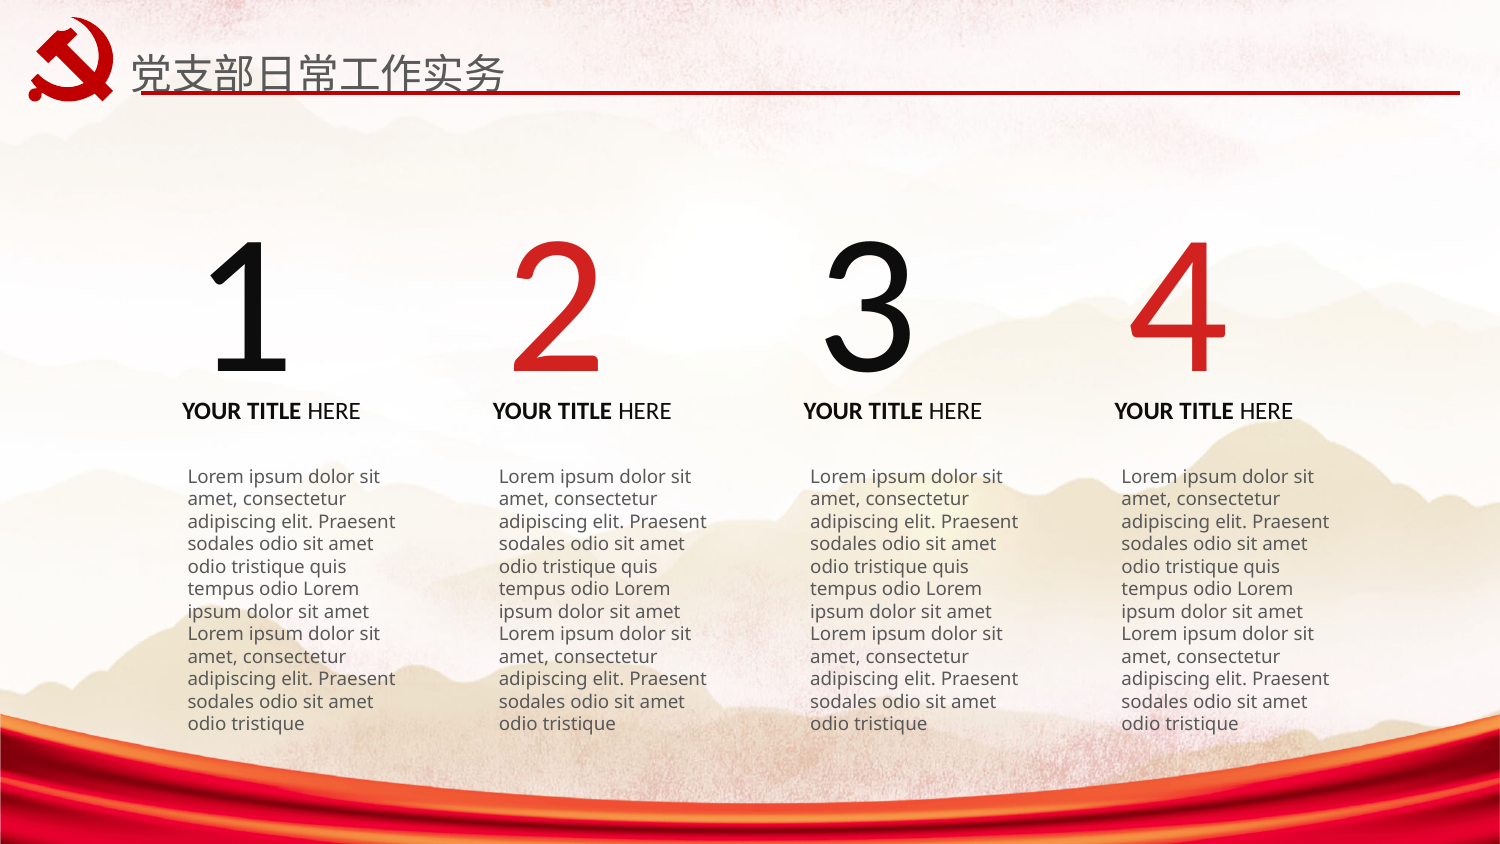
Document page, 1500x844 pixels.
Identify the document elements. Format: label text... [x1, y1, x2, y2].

text_box Lorem ipsum dolor sit amet, consectetur adipiscing elit. Praesent sodales odio sit amet odio tristique quis tempus odio Lorem ipsum dolor sit amet Lorem ipsum dolor sit amet, consectetur adipiscing elit. Praesent sodales odio sit amet odio tristique [484, 457, 737, 713]
text_box Lorem ipsum dolor sit amet, consectetur adipiscing elit. Praesent sodales odio sit amet odio tristique quis tempus odio Lorem ipsum dolor sit amet Lorem ipsum dolor sit amet, consectetur adipiscing elit. Praesent sodales odio sit amet odio tristique [795, 457, 1048, 713]
text_box [28, 17, 114, 102]
text_box 2 [490, 164, 584, 386]
text_box Lorem ipsum dolor sit amet, consectetur adipiscing elit. Praesent sodales odio sit amet odio tristique quis tempus odio Lorem ipsum dolor sit amet Lorem ipsum dolor sit amet, consectetur adipiscing elit. Praesent sodales odio sit amet odio tristique [172, 457, 426, 713]
text_box YOUR TITLE HERE [167, 386, 426, 432]
text_box YOUR TITLE HERE [789, 386, 1047, 432]
title 党支部日常工作实务 [115, 47, 900, 105]
text_box Lorem ipsum dolor sit amet, consectetur adipiscing elit. Praesent sodales odio sit amet odio tristique quis tempus odio Lorem ipsum dolor sit amet Lorem ipsum dolor sit amet, consectetur adipiscing elit. Praesent sodales odio sit amet odio tristique [1106, 457, 1360, 713]
text_box 4 [1113, 164, 1207, 386]
text_box YOUR TITLE HERE [1099, 386, 1358, 432]
text_box YOUR TITLE HERE [478, 386, 737, 432]
picture [0, 0, 1500, 844]
text_box 3 [801, 164, 896, 386]
text_box 1 [179, 164, 273, 419]
